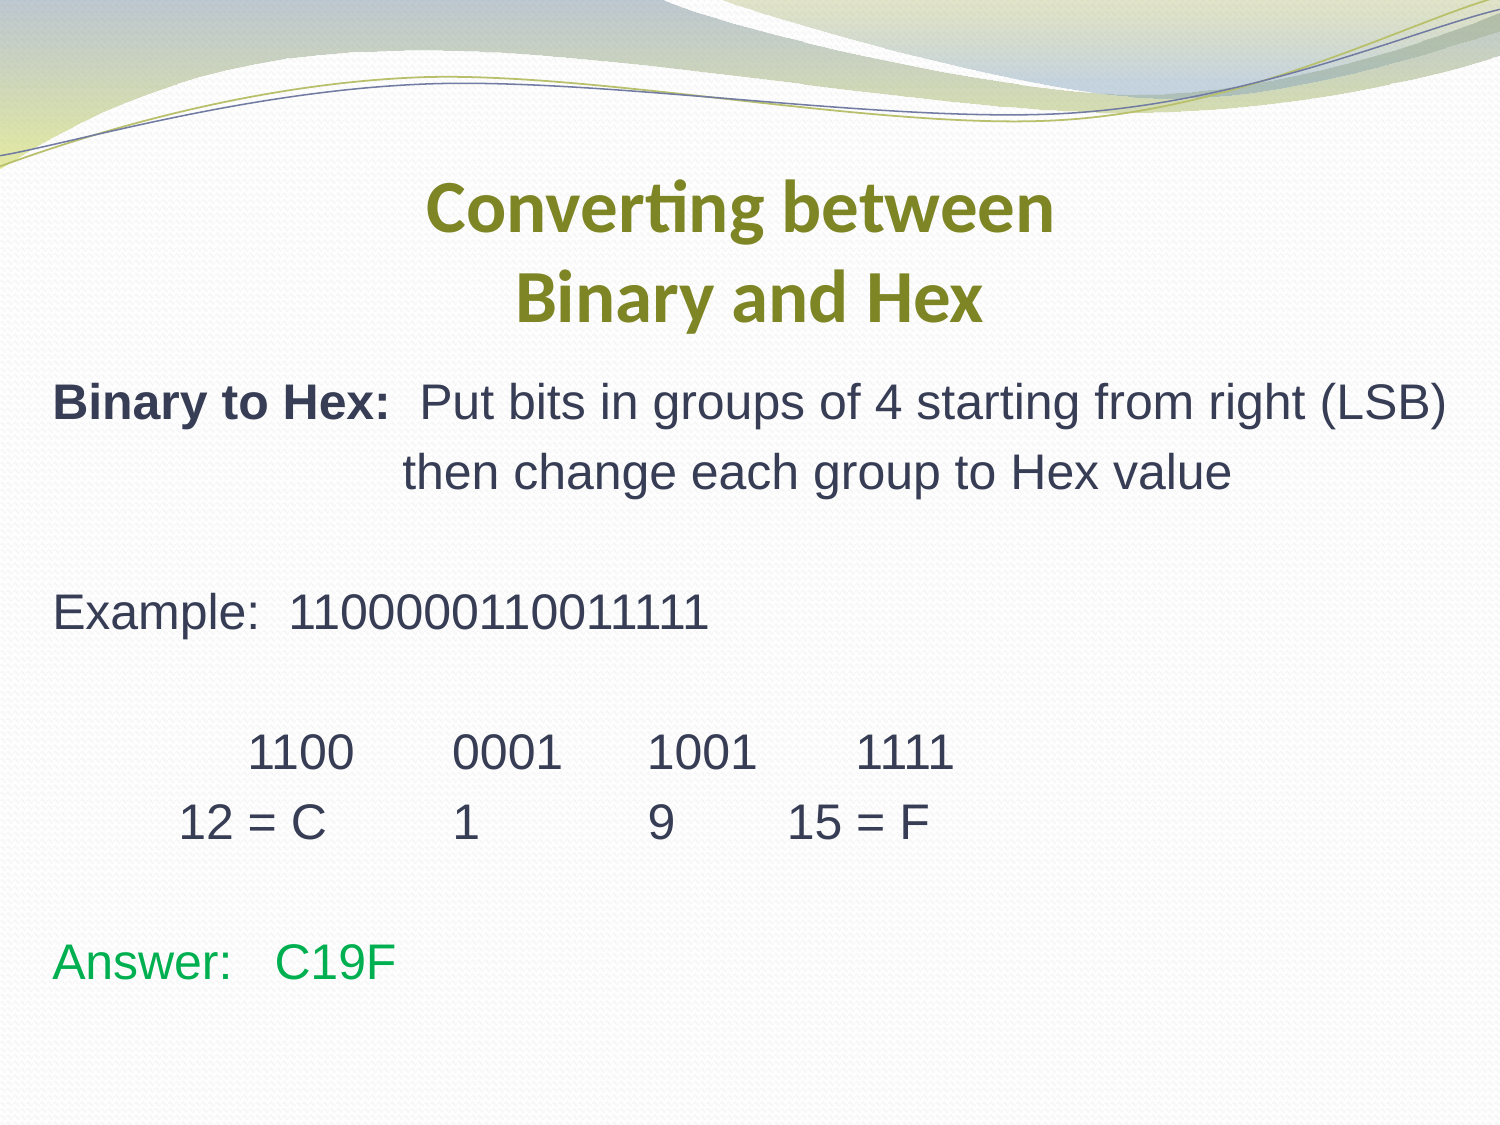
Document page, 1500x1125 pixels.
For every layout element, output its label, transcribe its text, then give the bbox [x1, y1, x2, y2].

title Converting between Binary and Hex [75, 149, 1425, 338]
list Binary to Hex: Put bits in groups of 4 starting from right (LSB) then change each group to Hex value Example: 1100000110011111 1100 0001 1001 1111 12 = C 1 9 15 = F Answer: C19F [37, 362, 1475, 1083]
